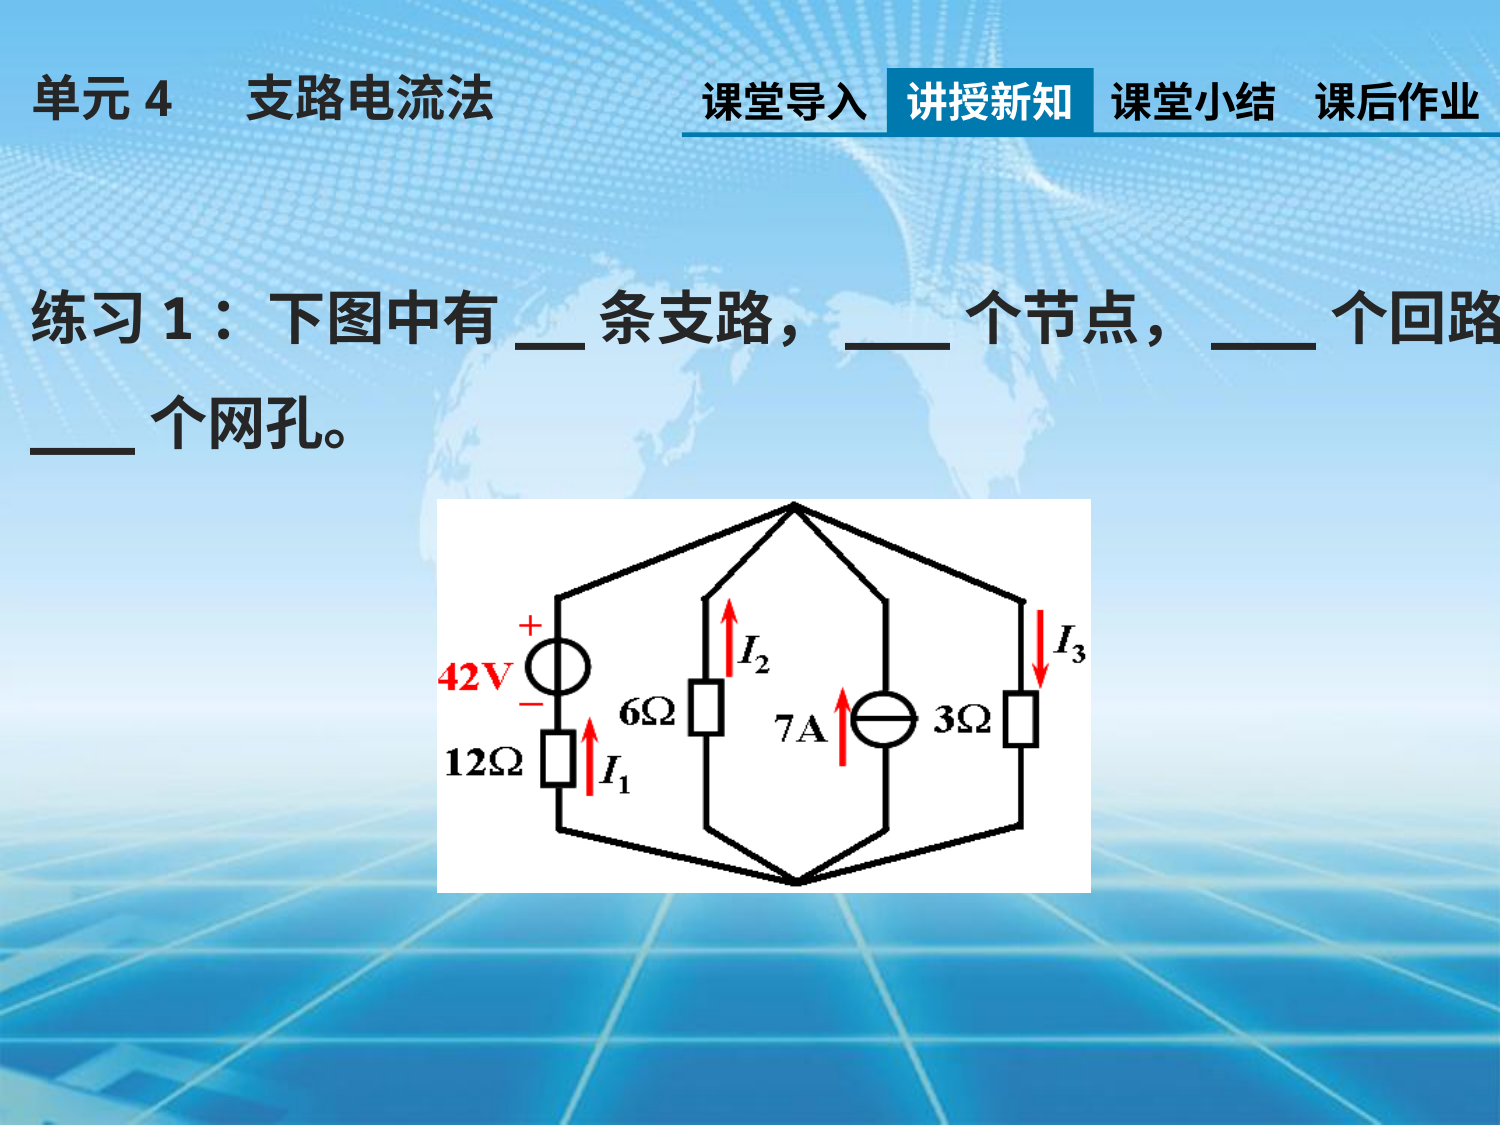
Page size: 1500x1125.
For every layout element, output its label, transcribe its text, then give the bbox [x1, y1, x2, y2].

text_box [16, 59, 1500, 135]
text_box 练习1：下图中有__条支路，___个节点，___个回路， ___个网孔。 [15, 239, 1500, 464]
picture [0, 0, 1500, 1125]
